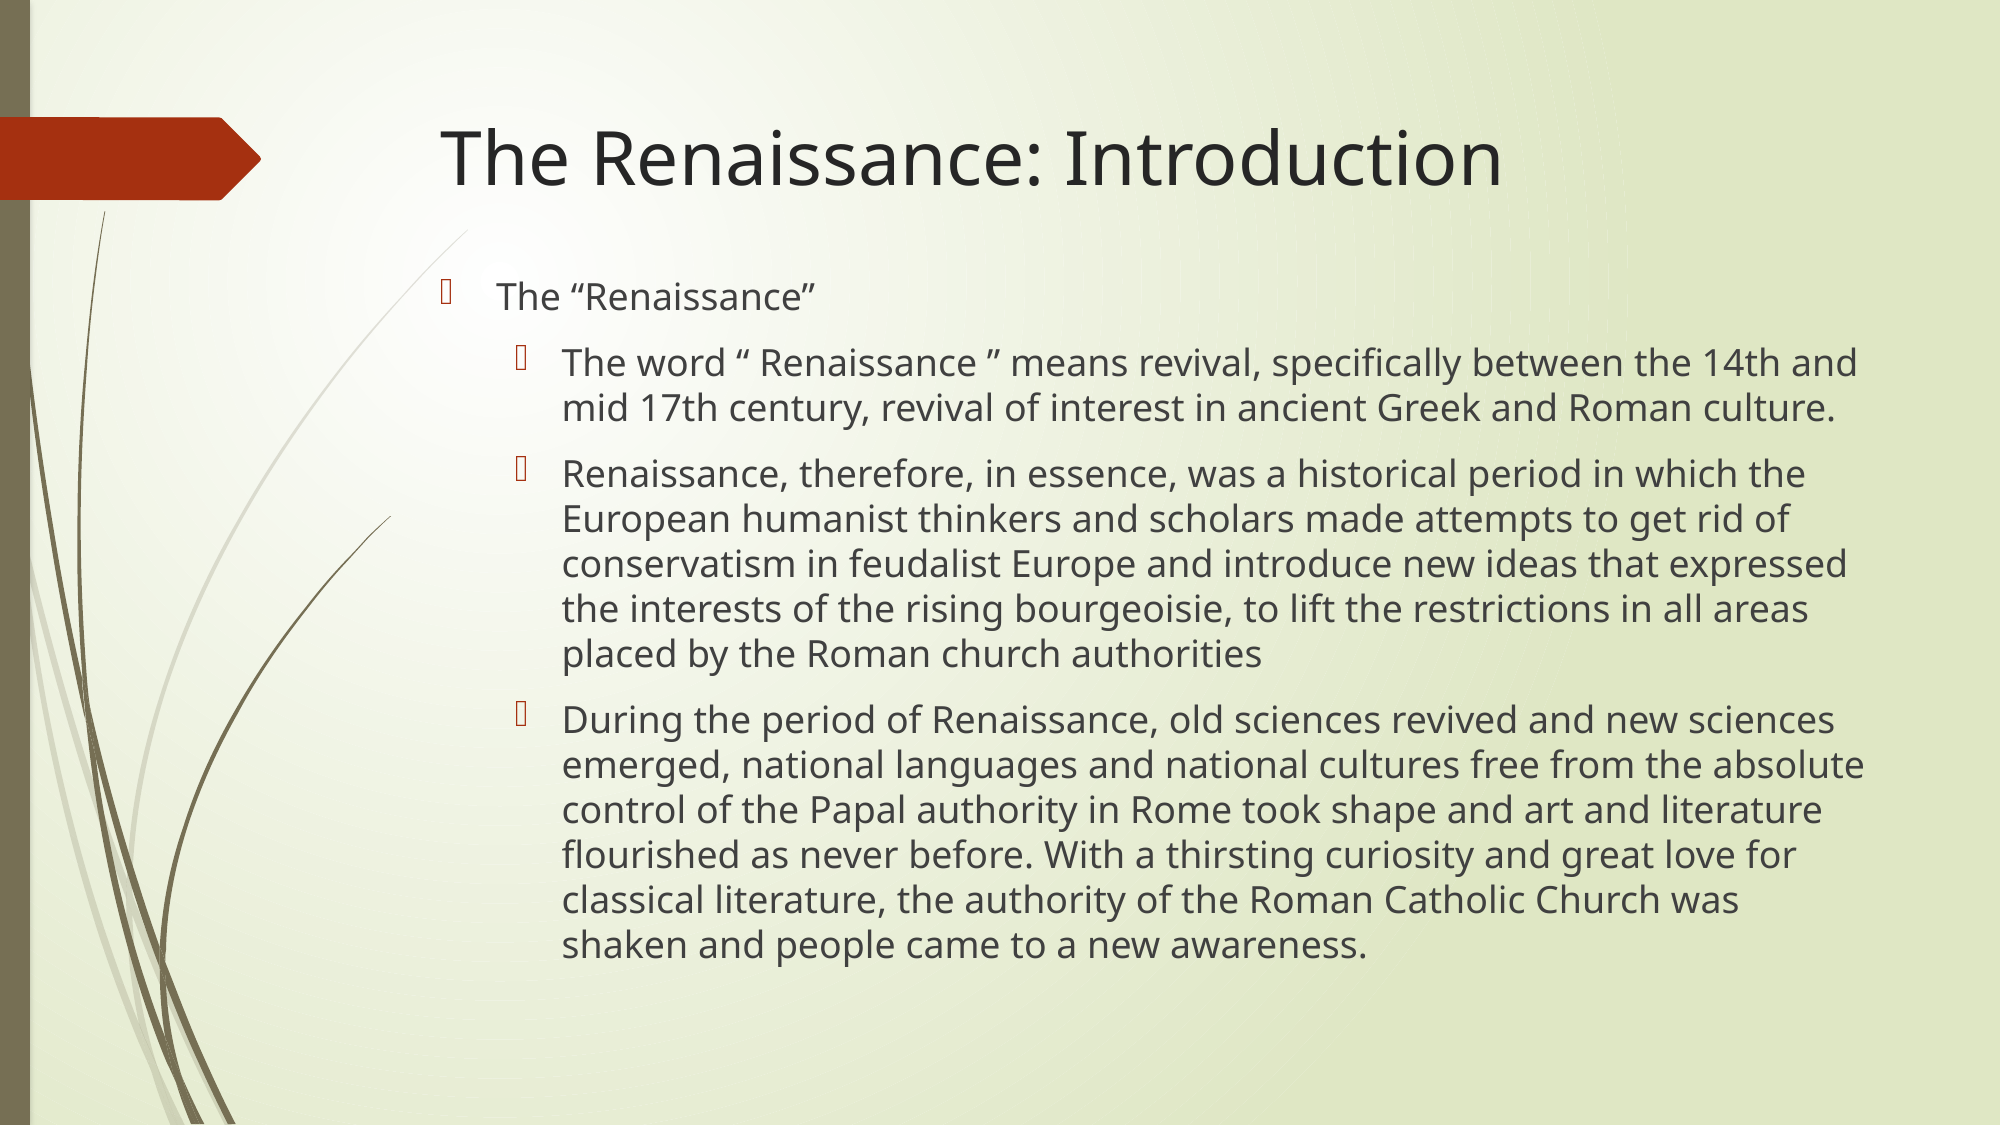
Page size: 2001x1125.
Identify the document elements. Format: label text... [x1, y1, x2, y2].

list The “Renaissance” The word “ Renaissance ” means revival, specifically between the 14th and mid 17th century, revival of interest in ancient Greek and Roman culture. Renaissance, therefore, in essence, was a historical period in which the European humanist thinkers and scholars made attempts to get rid of conservatism in feudalist Europe and introduce new ideas that expressed the interests of the rising bourgeoisie, to lift the restrictions in all areas placed by the Roman church authorities During the period of Renaissance, old sciences revived and new sciences emerged, national languages and national cultures free from the absolute control of the Papal authority in Rome took shape and art and literature flourished as never before. With a thirsting curiosity and great love for classical literature, the authority of the Roman Catholic Church was shaken and people came to a new awareness. [424, 265, 1888, 987]
title The Renaissance: Introduction [425, 102, 1888, 265]
